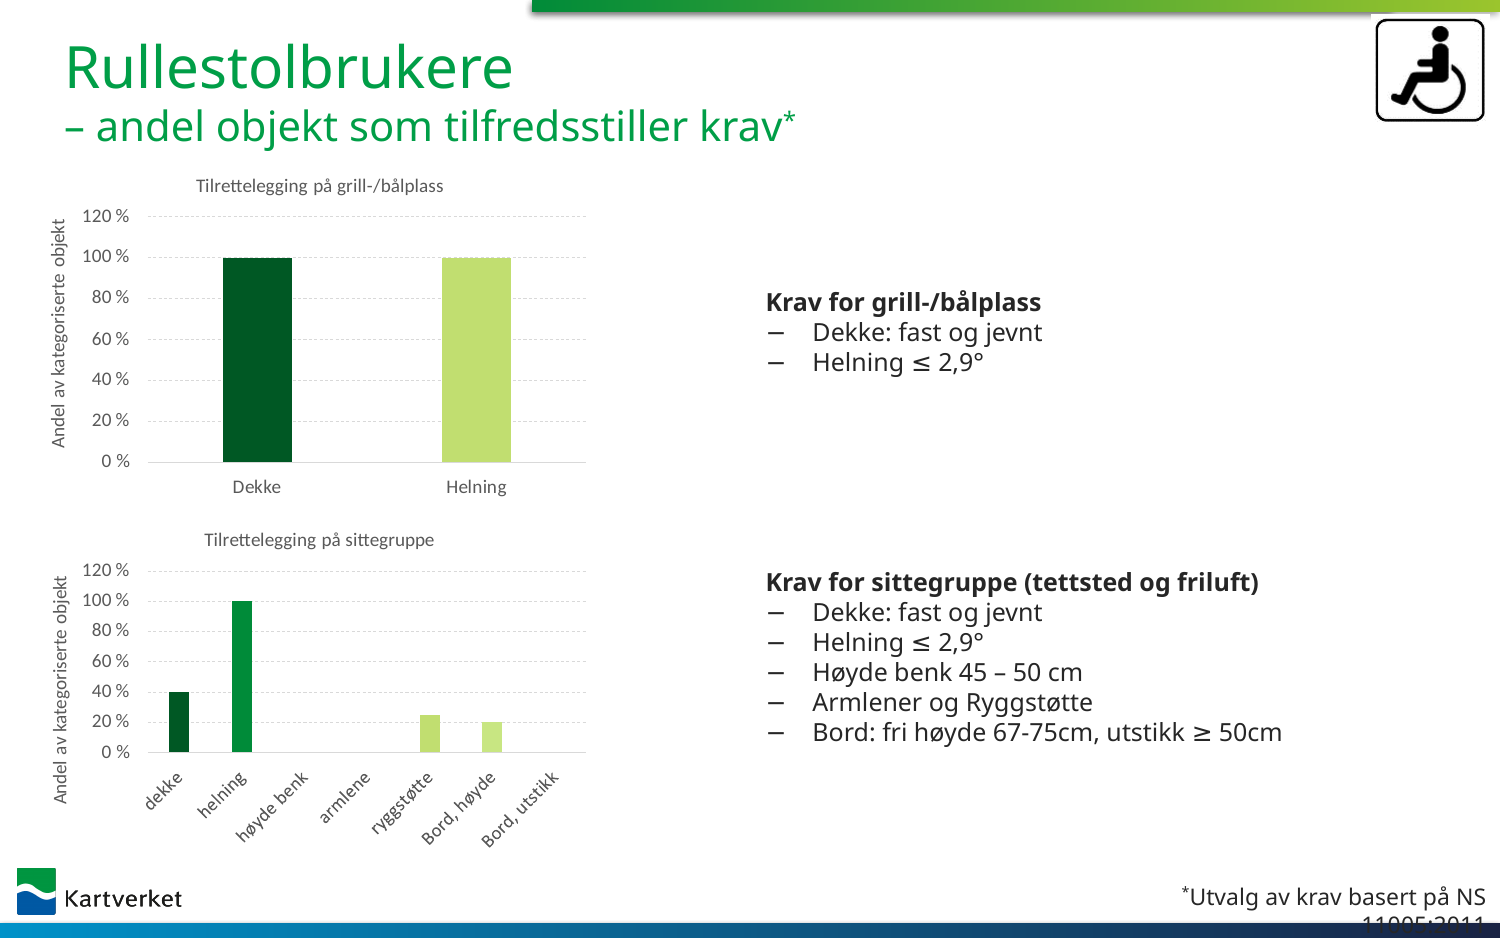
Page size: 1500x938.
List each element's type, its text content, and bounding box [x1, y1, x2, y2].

text_box *Utvalg av krav basert på NS 11005:2011 [1068, 873, 1500, 938]
text_box Krav for sittegruppe (tettsted og friluft) Dekke: fast og jevnt Helning ≤ 2,9° Høyde benk 45 – 50 cm Armlener og Ryggstøtte Bord: fri høyde 67-75cm, utstikk ≥ 50cm [750, 559, 1500, 754]
text_box Rullestolbrukere – andel objekt som tilfredsstiller krav* [49, 14, 1431, 158]
text_box Krav for grill-/bålplass Dekke: fast og jevnt Helning ≤ 2,9° [750, 279, 1452, 384]
picture [1371, 13, 1491, 127]
picture [41, 166, 597, 505]
picture [41, 520, 597, 859]
